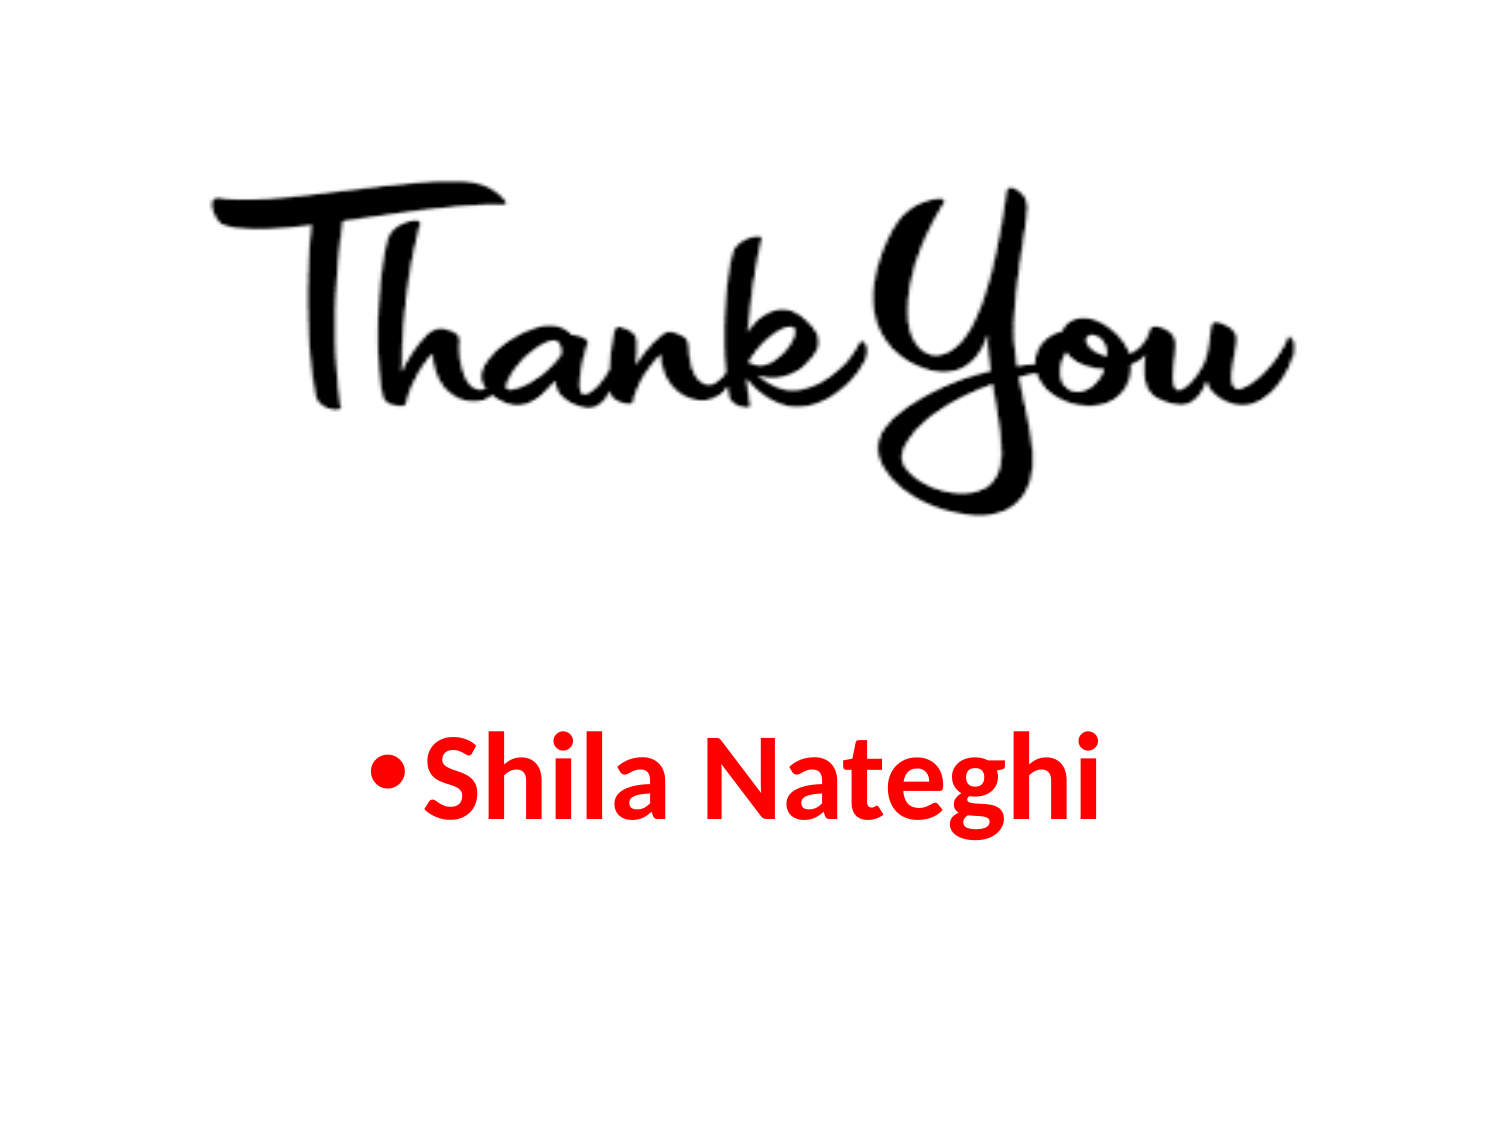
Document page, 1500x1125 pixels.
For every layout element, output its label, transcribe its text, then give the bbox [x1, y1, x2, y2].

list Shila Nateghi [75, 687, 1425, 1018]
picture [174, 149, 1338, 551]
